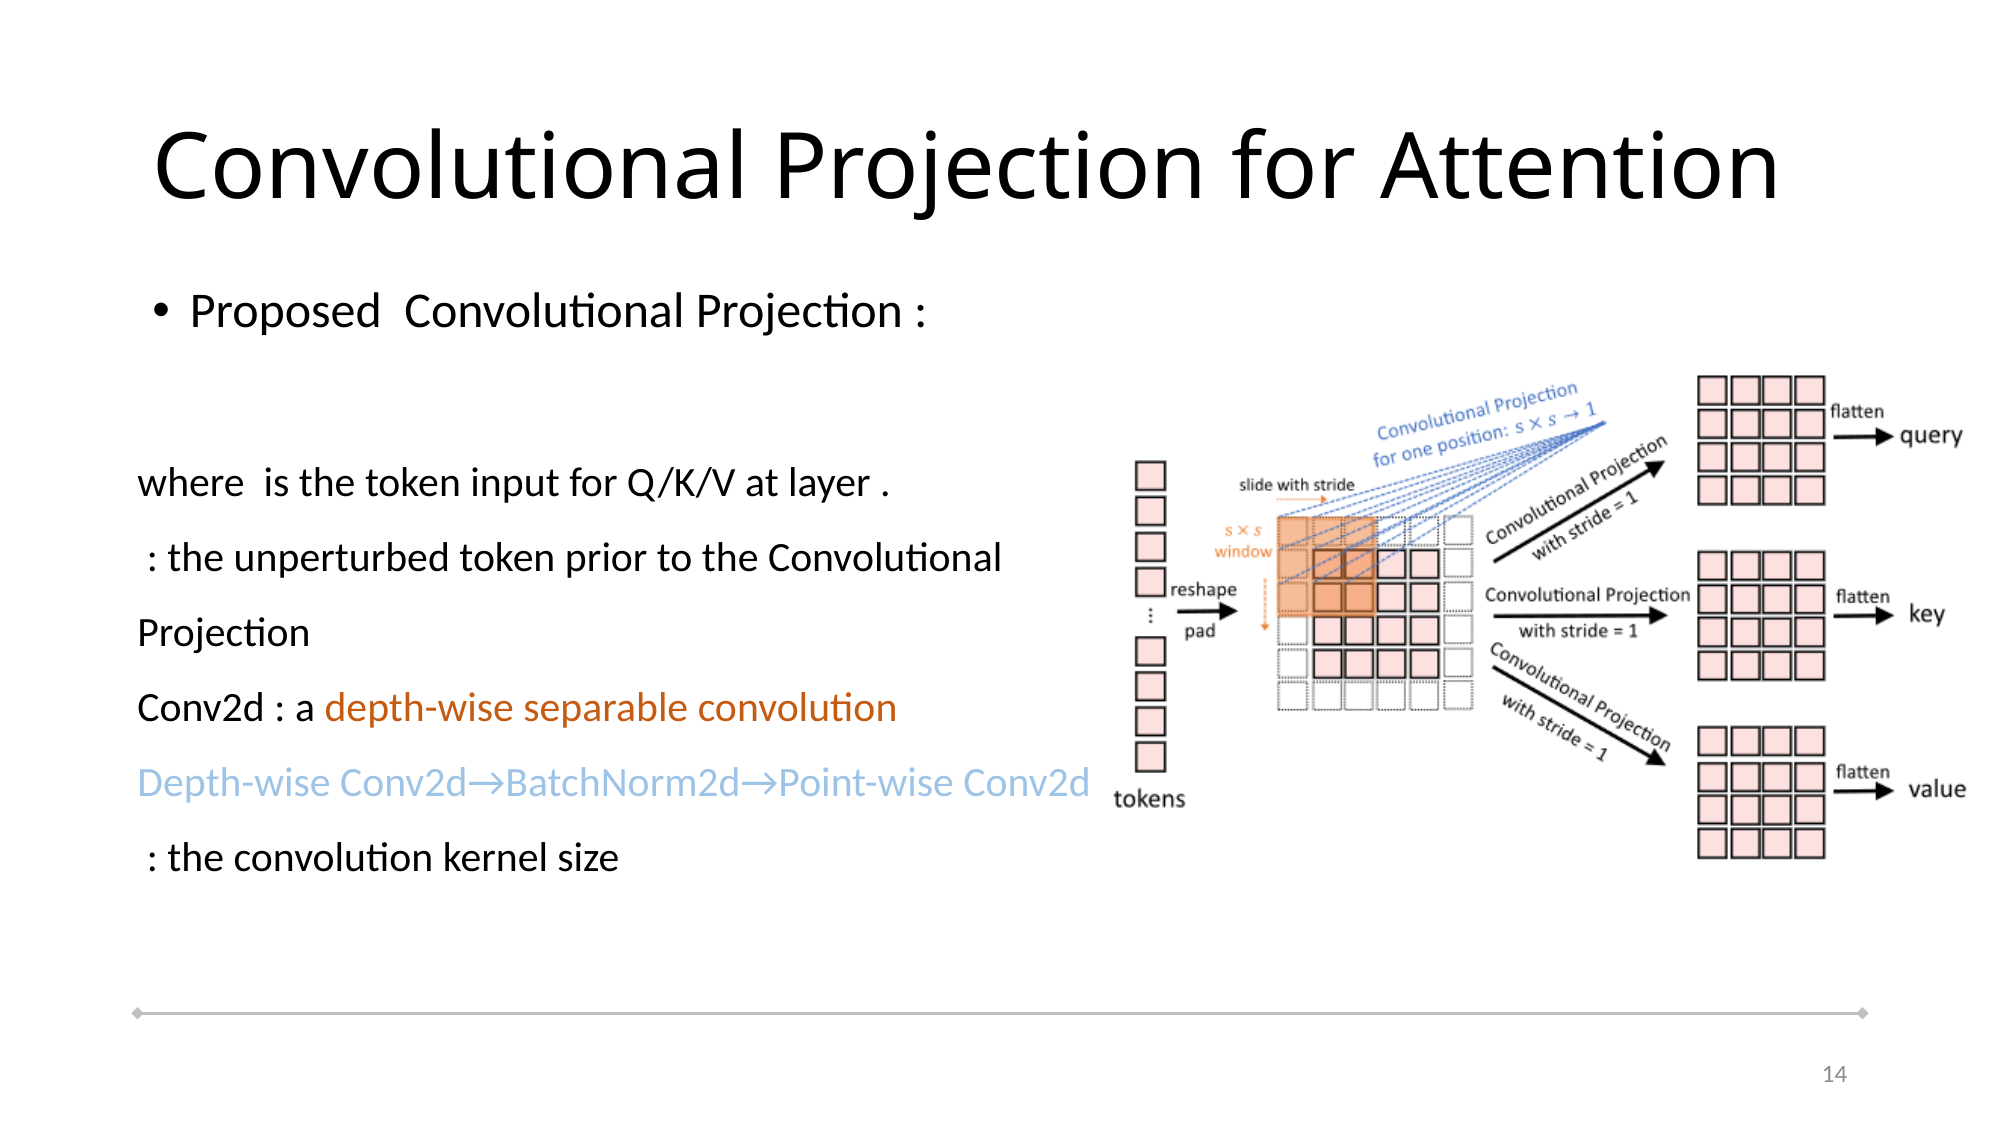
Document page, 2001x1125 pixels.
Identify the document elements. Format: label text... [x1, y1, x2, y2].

picture [1099, 306, 2000, 873]
title Convolutional Projection for Attention [137, 59, 1863, 278]
slide_number 14 [1412, 1042, 1863, 1103]
